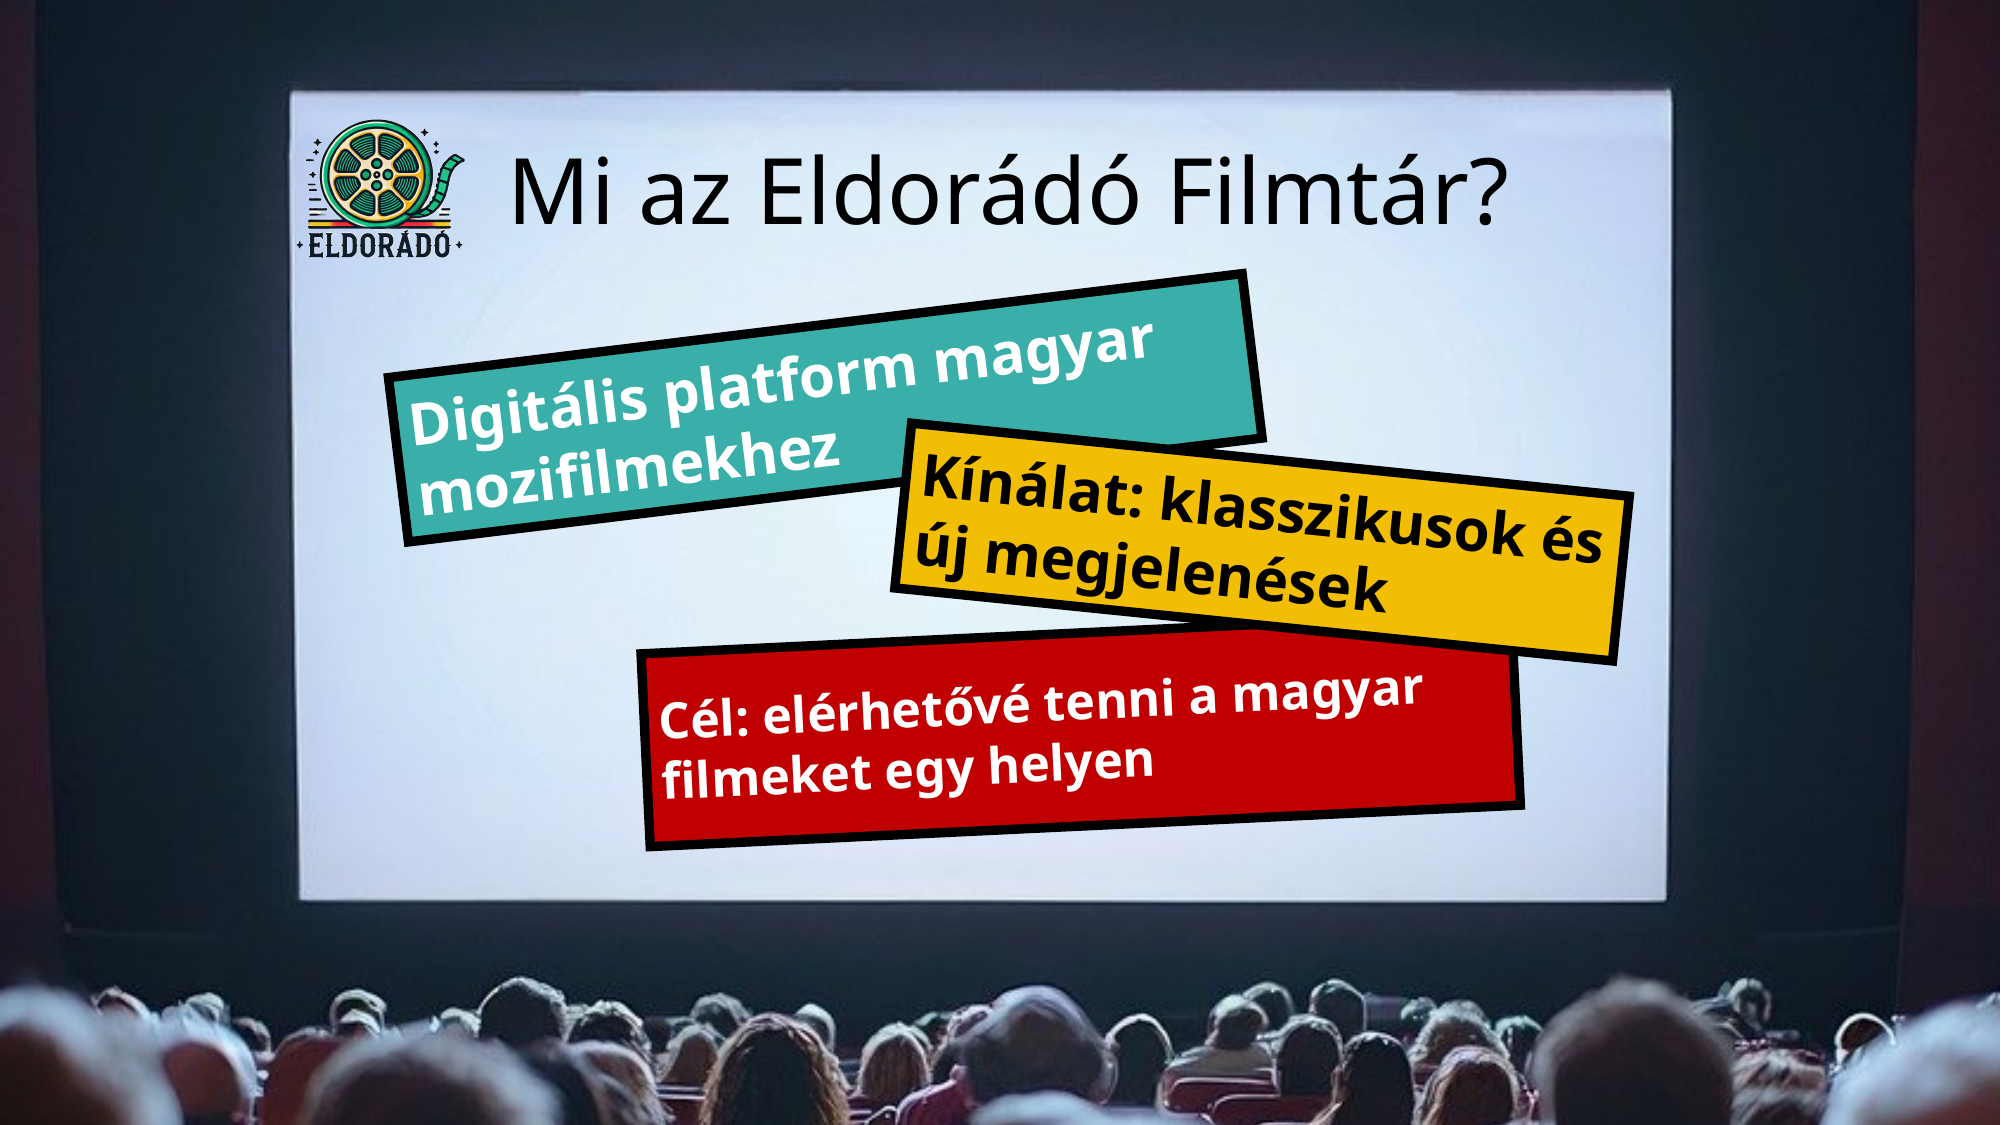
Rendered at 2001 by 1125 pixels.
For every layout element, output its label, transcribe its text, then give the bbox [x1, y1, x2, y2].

text_box Digitális platform magyar mozifilmekhez [386, 271, 1264, 544]
title Mi az Eldorádó Filmtár? [492, 111, 1667, 278]
text_box Cél: elérhetővé tenni a magyar filmeket egy helyen [639, 624, 1523, 849]
picture [0, 0, 2000, 1125]
text_box Kínálat: klasszikusok és új megjelenések [893, 421, 1631, 663]
